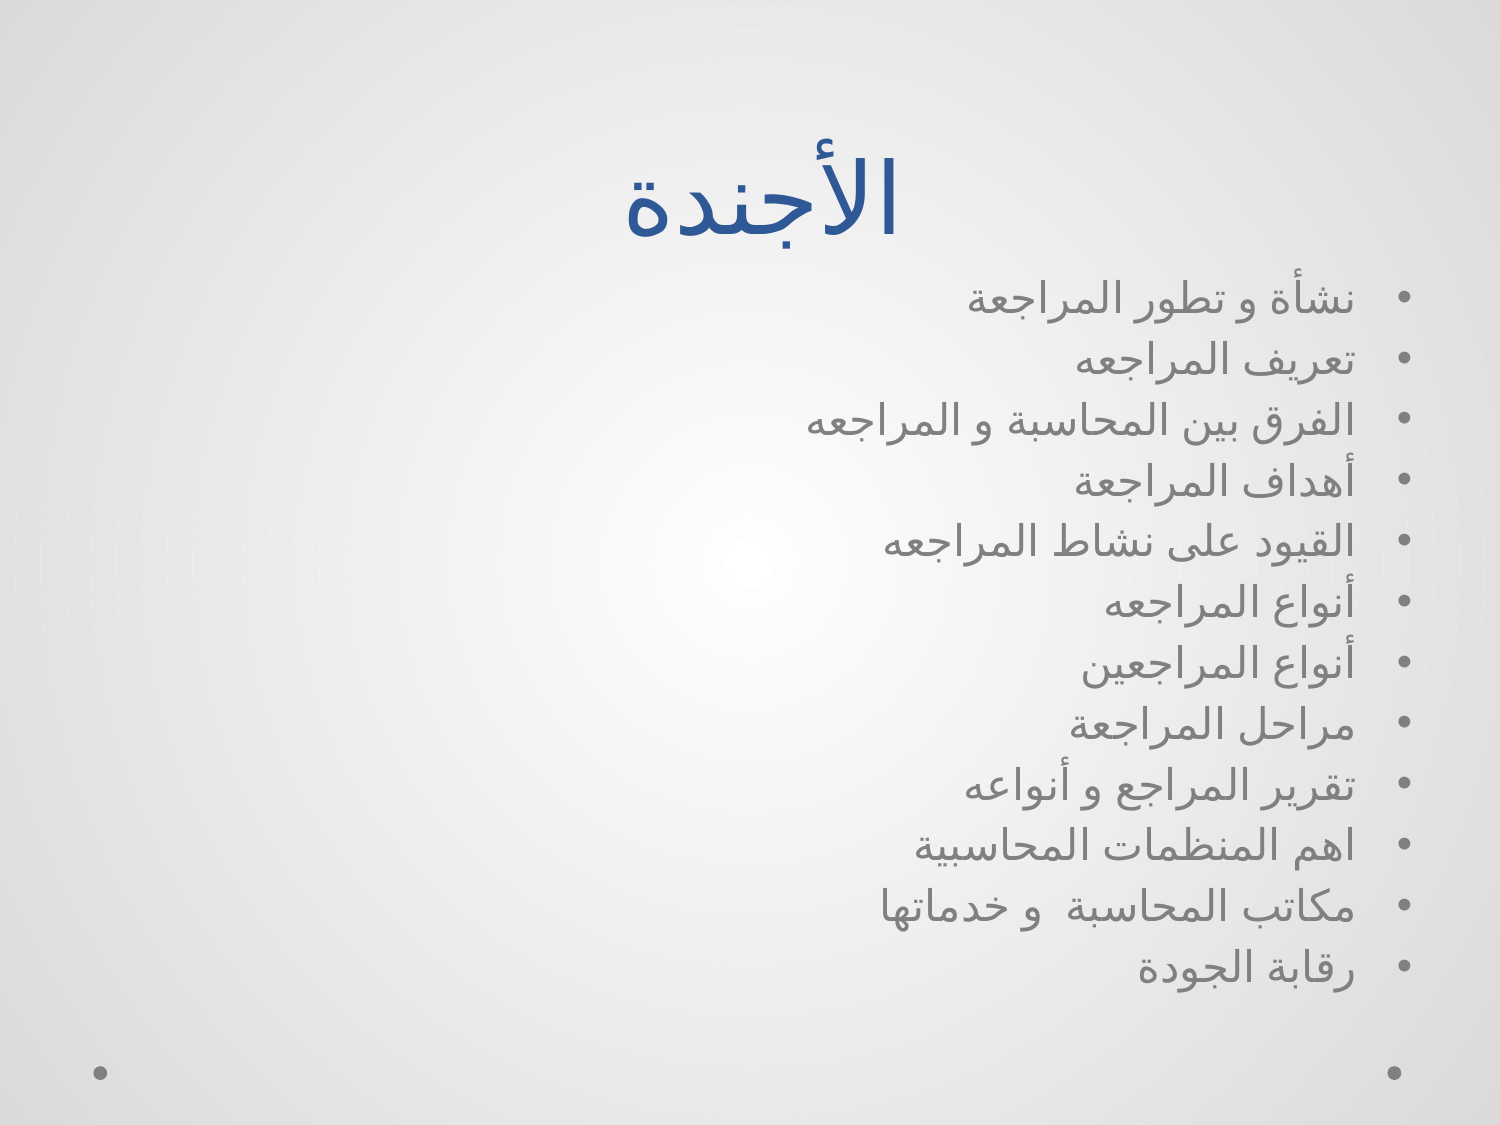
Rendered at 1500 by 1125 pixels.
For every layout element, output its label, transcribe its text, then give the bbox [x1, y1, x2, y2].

list نشأة و تطور المراجعة تعريف المراجعه الفرق بين المحاسبة و المراجعه أهداف المراجعة القيود على نشاط المراجعه أنواع المراجعه أنواع المراجعين مراحل المراجعة تقرير المراجع و أنواعه اهم المنظمات المحاسبية مكاتب المحاسبة و خدماتها رقابة الجودة [75, 262, 1425, 1005]
title الأجندة [75, 0, 1425, 262]
